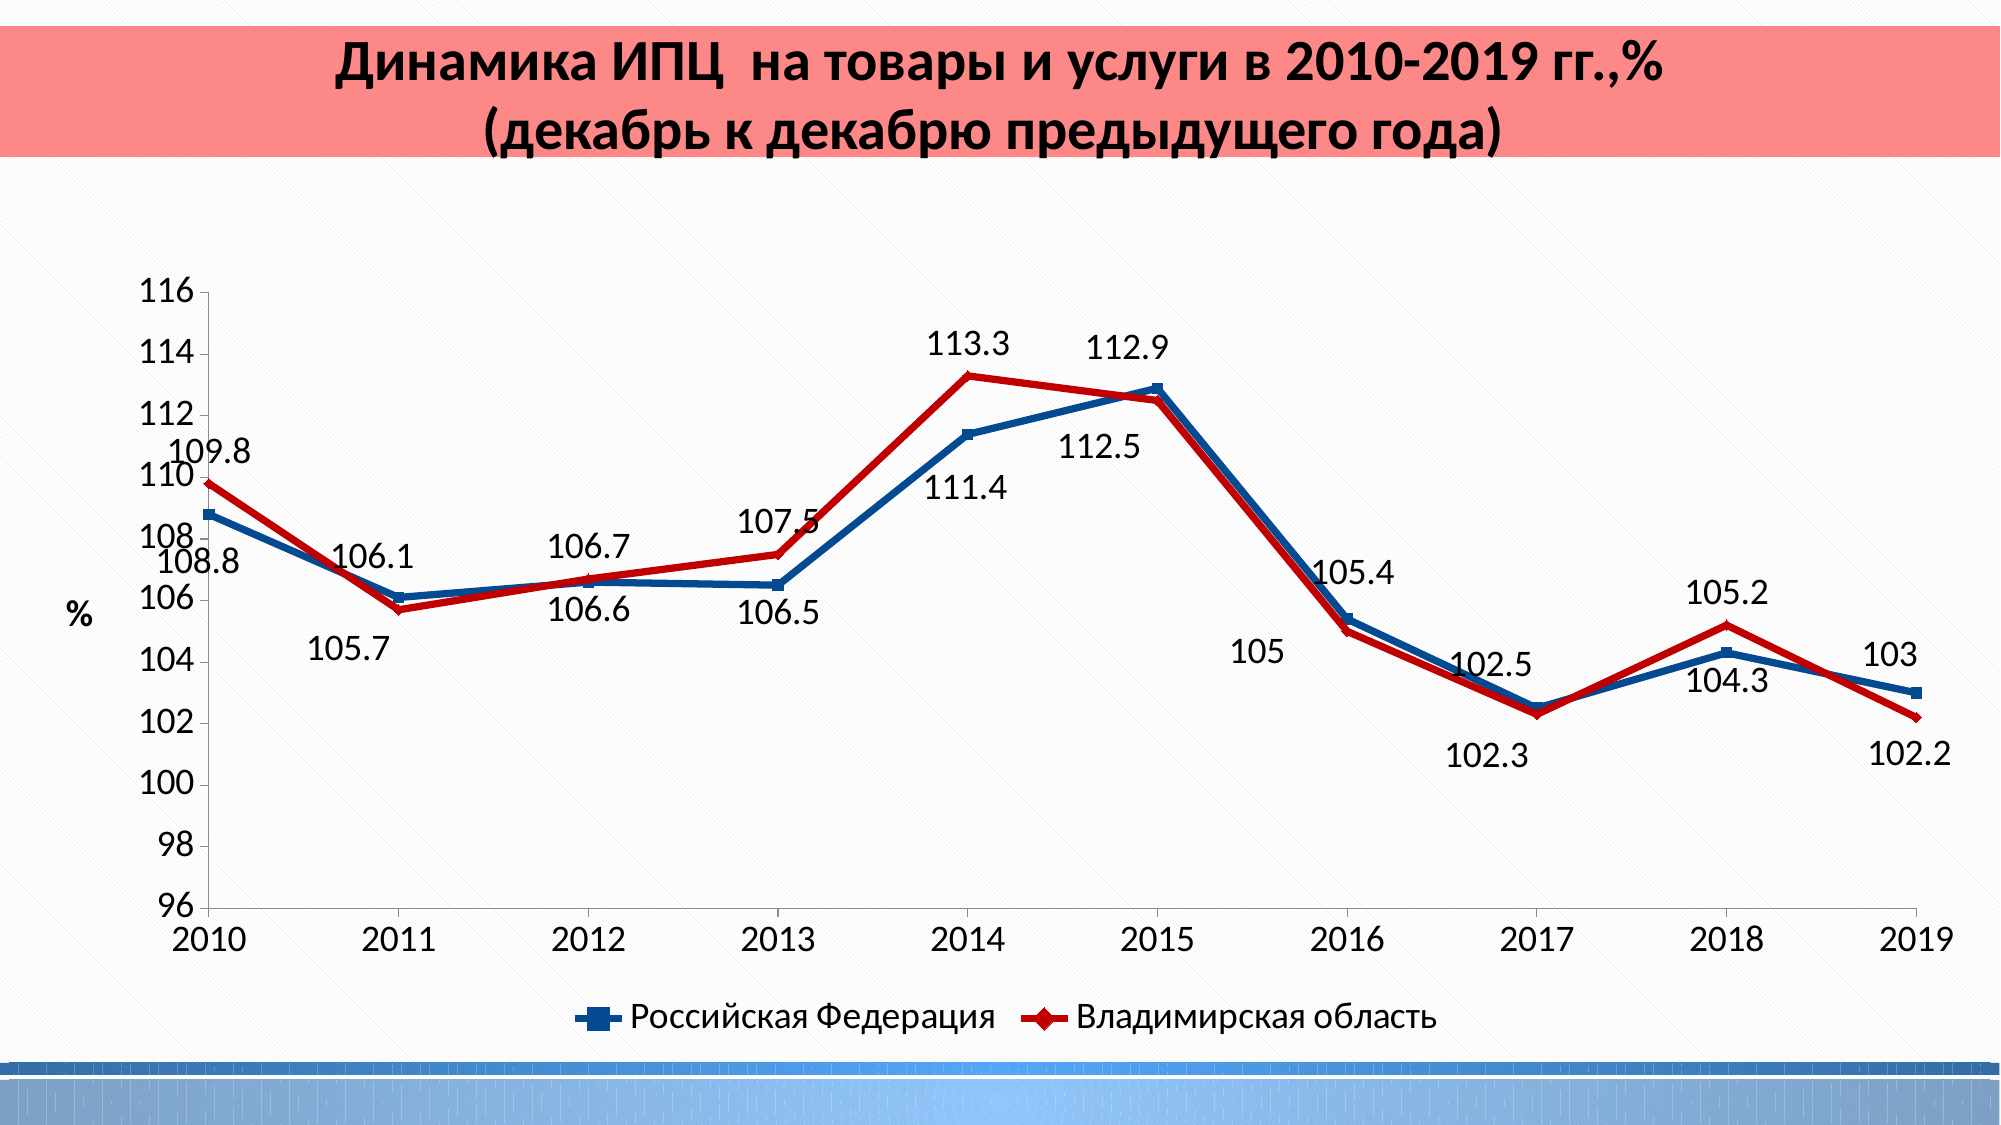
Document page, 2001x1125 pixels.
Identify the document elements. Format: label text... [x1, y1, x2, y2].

text_box Динамика ИПЦ на товары и услуги в 2010-2019 гг.,% (декабрь к декабрю предыдущего года) [0, 26, 2000, 158]
chart [42, 242, 1970, 1046]
